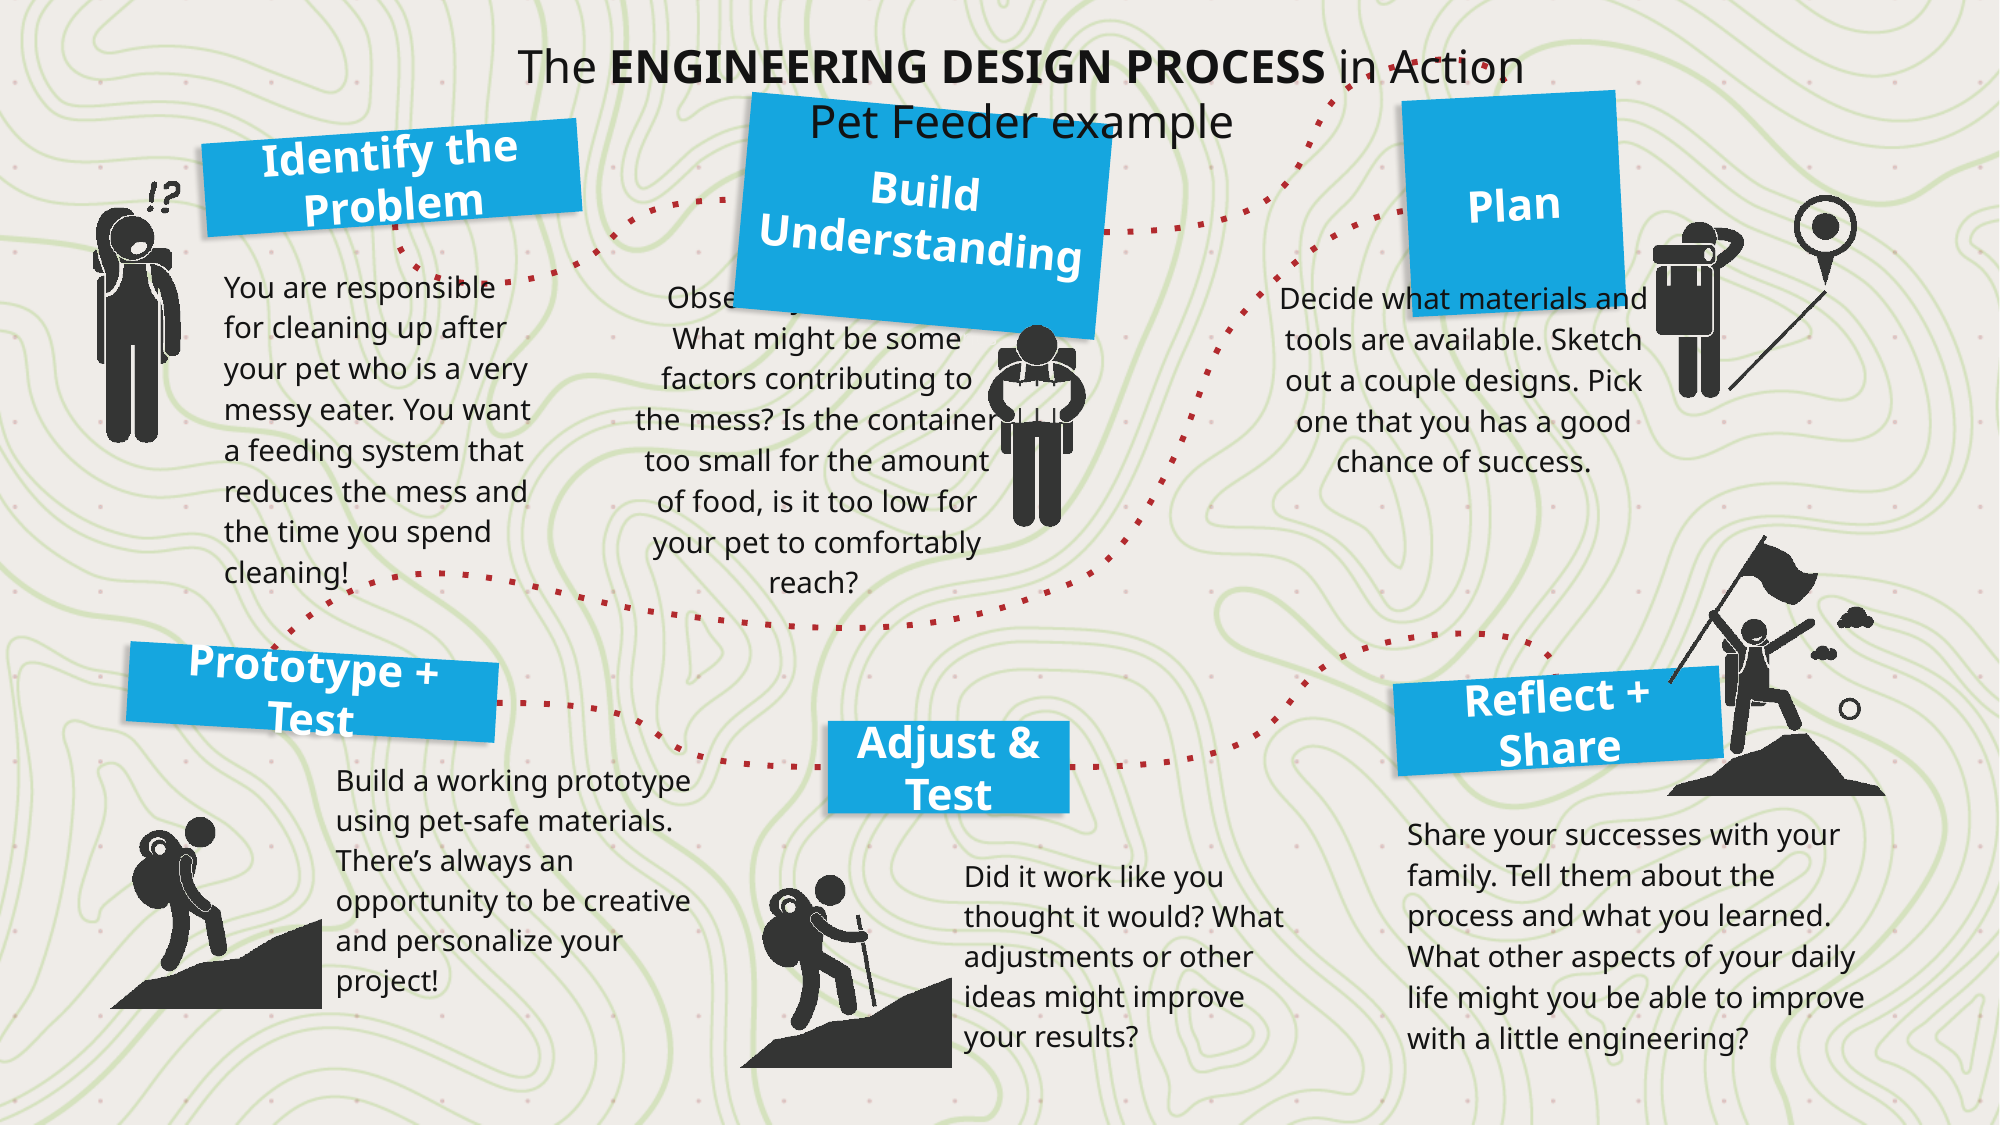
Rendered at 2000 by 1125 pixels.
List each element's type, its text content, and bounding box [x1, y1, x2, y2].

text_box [496, 702, 829, 768]
text_box [629, 608, 1002, 628]
subtitle Decide what materials and tools are available. Sketch out a couple designs. Pick one that you has a good chance of success. [1260, 260, 1668, 568]
title Build Understanding [732, 125, 1114, 340]
title Adjust & Test [827, 720, 1070, 814]
text_box [273, 525, 620, 651]
subtitle Observe your pet eat. What might be some factors contributing to the mess? Is the container too small for the amount of food, is it too low for your pet to comfortably reach? [620, 259, 1014, 608]
picture [0, 0, 2000, 1125]
text_box The ENGINEERING DESIGN PROCESS in Action Pet Feeder example [496, 22, 1547, 125]
subtitle You are responsible for cleaning up after your pet who is a very messy eater. You want a feeding system that reduces the mess and the time you spend cleaning! [209, 248, 558, 556]
text_box [1296, 241, 1345, 260]
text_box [556, 38, 582, 386]
title Identify the Problem [201, 123, 551, 238]
title Plan [1402, 89, 1625, 260]
title Reflect + Share [1558, 668, 1661, 768]
subtitle Build a working prototype using pet-safe materials. There’s always an opportunity to be creative and personalize your project! [321, 742, 729, 1029]
title Prototype + Test [125, 641, 500, 742]
subtitle Did it work like you thought it would? What adjustments or other ideas might improve your results? [949, 838, 1323, 1068]
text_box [1069, 674, 1557, 768]
text_box [1014, 274, 1260, 605]
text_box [1103, 162, 1513, 233]
subtitle Share your successes with your family. Tell them about the process and what you learned. What other aspects of your daily life might you be able to improve with a little engineering? [1392, 796, 1886, 1045]
